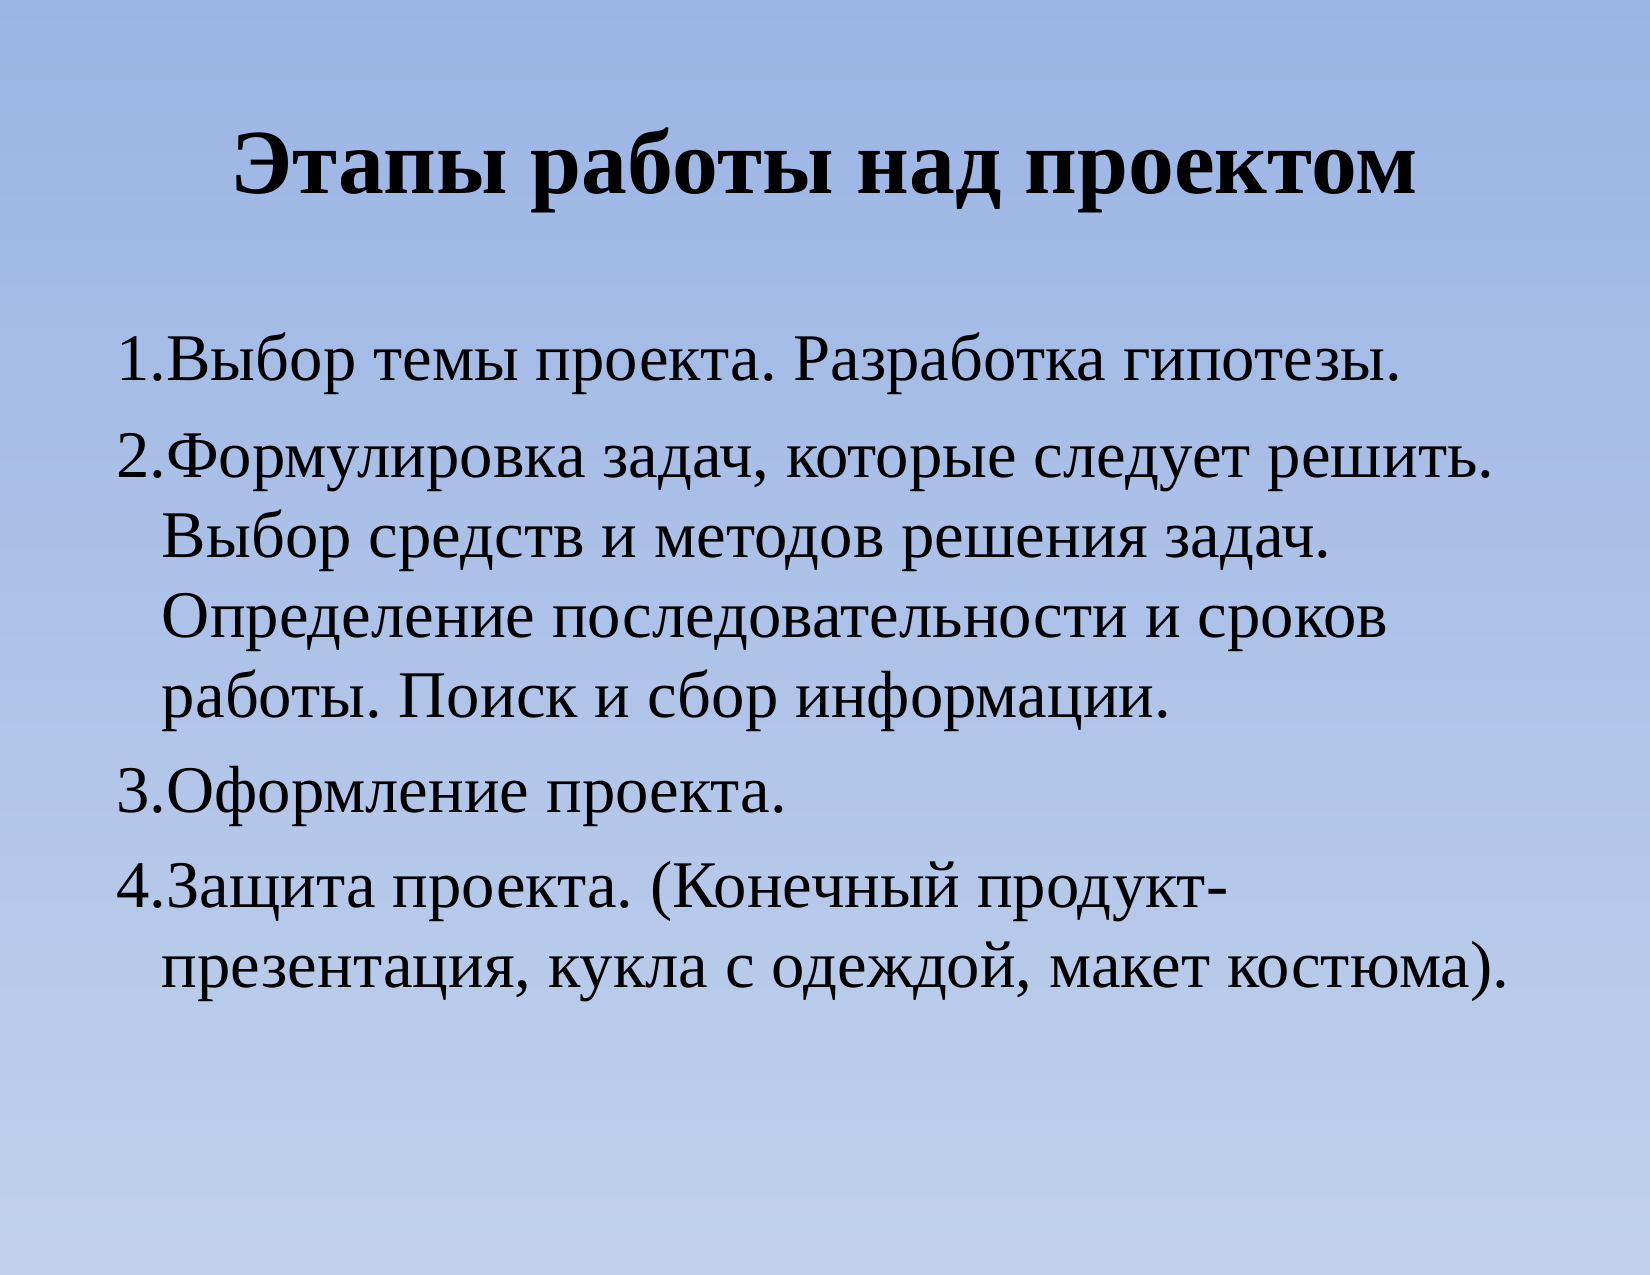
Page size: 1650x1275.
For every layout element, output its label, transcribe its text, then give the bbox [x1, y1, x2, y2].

text_box 1.Выбор темы проекта. Разработка гипотезы. 2.Формулировка задач, которые следует решить. Выбор средств и методов решения задач. Определение последовательности и сроков работы. Поиск и сбор информации. 3.Оформление проекта. 4.Защита проекта. (Конечный продукт-презентация, кукла с одеждой, макет костюма). [82, 297, 1617, 1139]
text_box Этапы работы над проектом [82, 51, 1568, 264]
